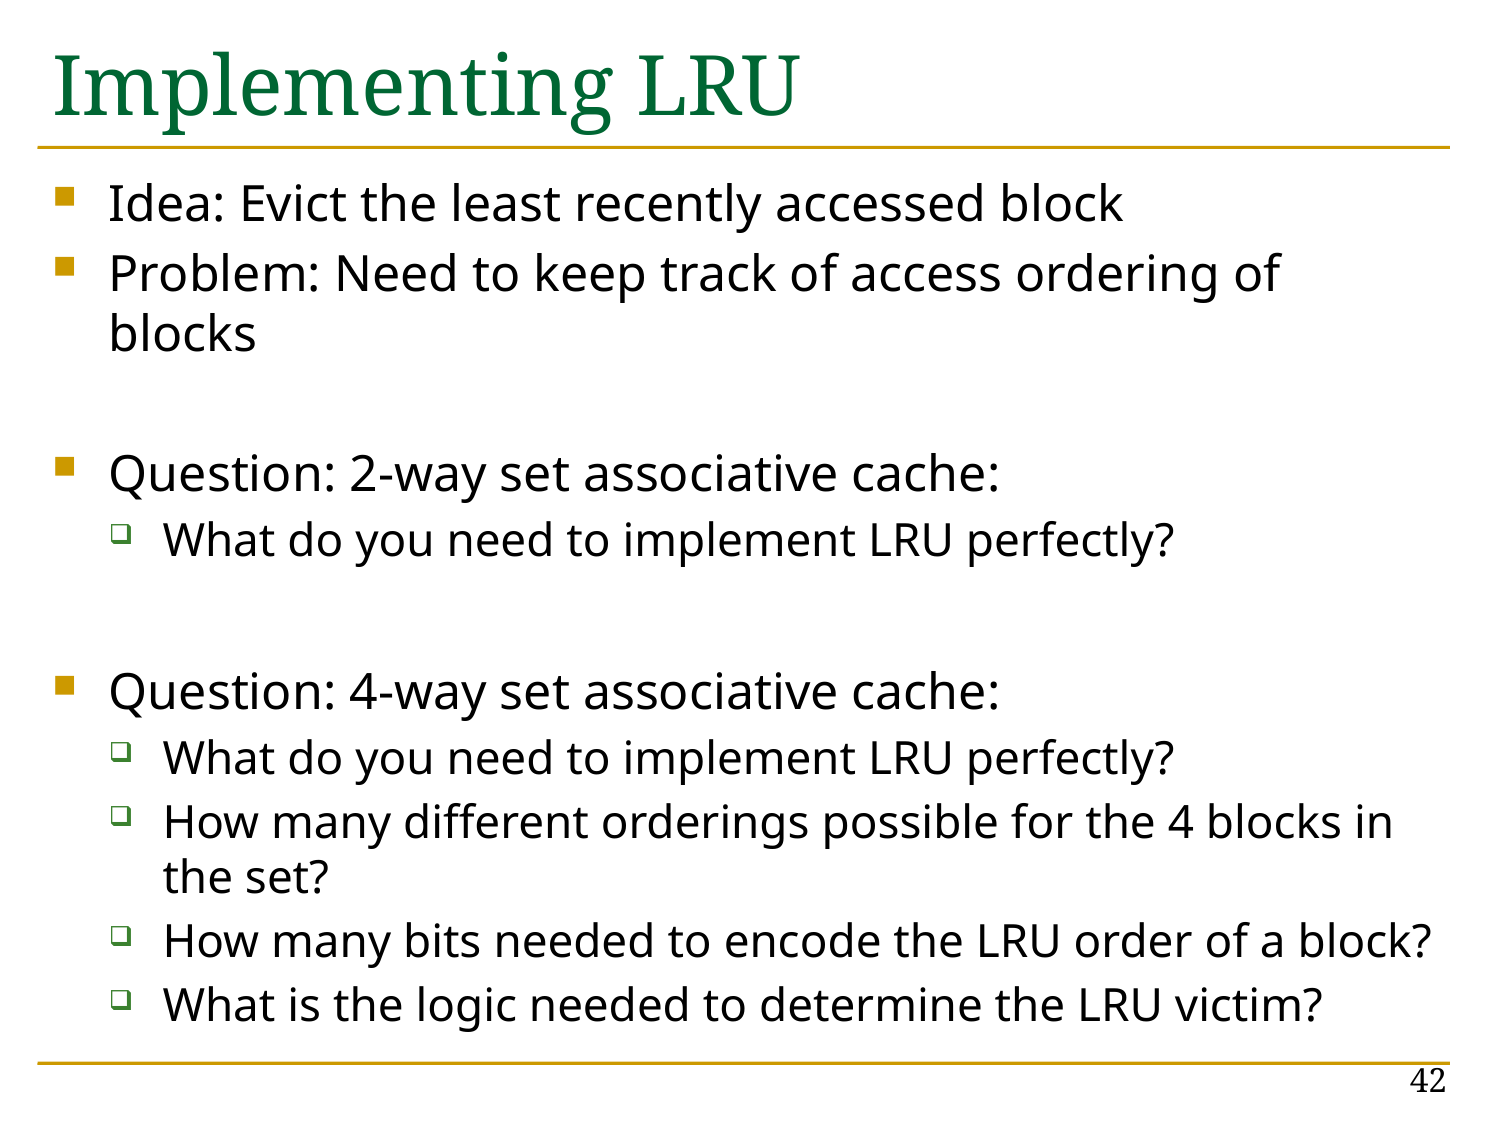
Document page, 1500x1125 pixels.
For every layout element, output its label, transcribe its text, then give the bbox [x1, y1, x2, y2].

list Idea: Evict the least recently accessed block Problem: Need to keep track of access ordering of blocks Question: 2-way set associative cache: What do you need to implement LRU perfectly? Question: 4-way set associative cache: What do you need to implement LRU perfectly? How many different orderings possible for the 4 blocks in the set? How many bits needed to encode the LRU order of a block? What is the logic needed to determine the LRU victim? [37, 163, 1450, 1016]
title Implementing LRU [37, 24, 1450, 163]
slide_number 42 [1111, 1036, 1462, 1112]
